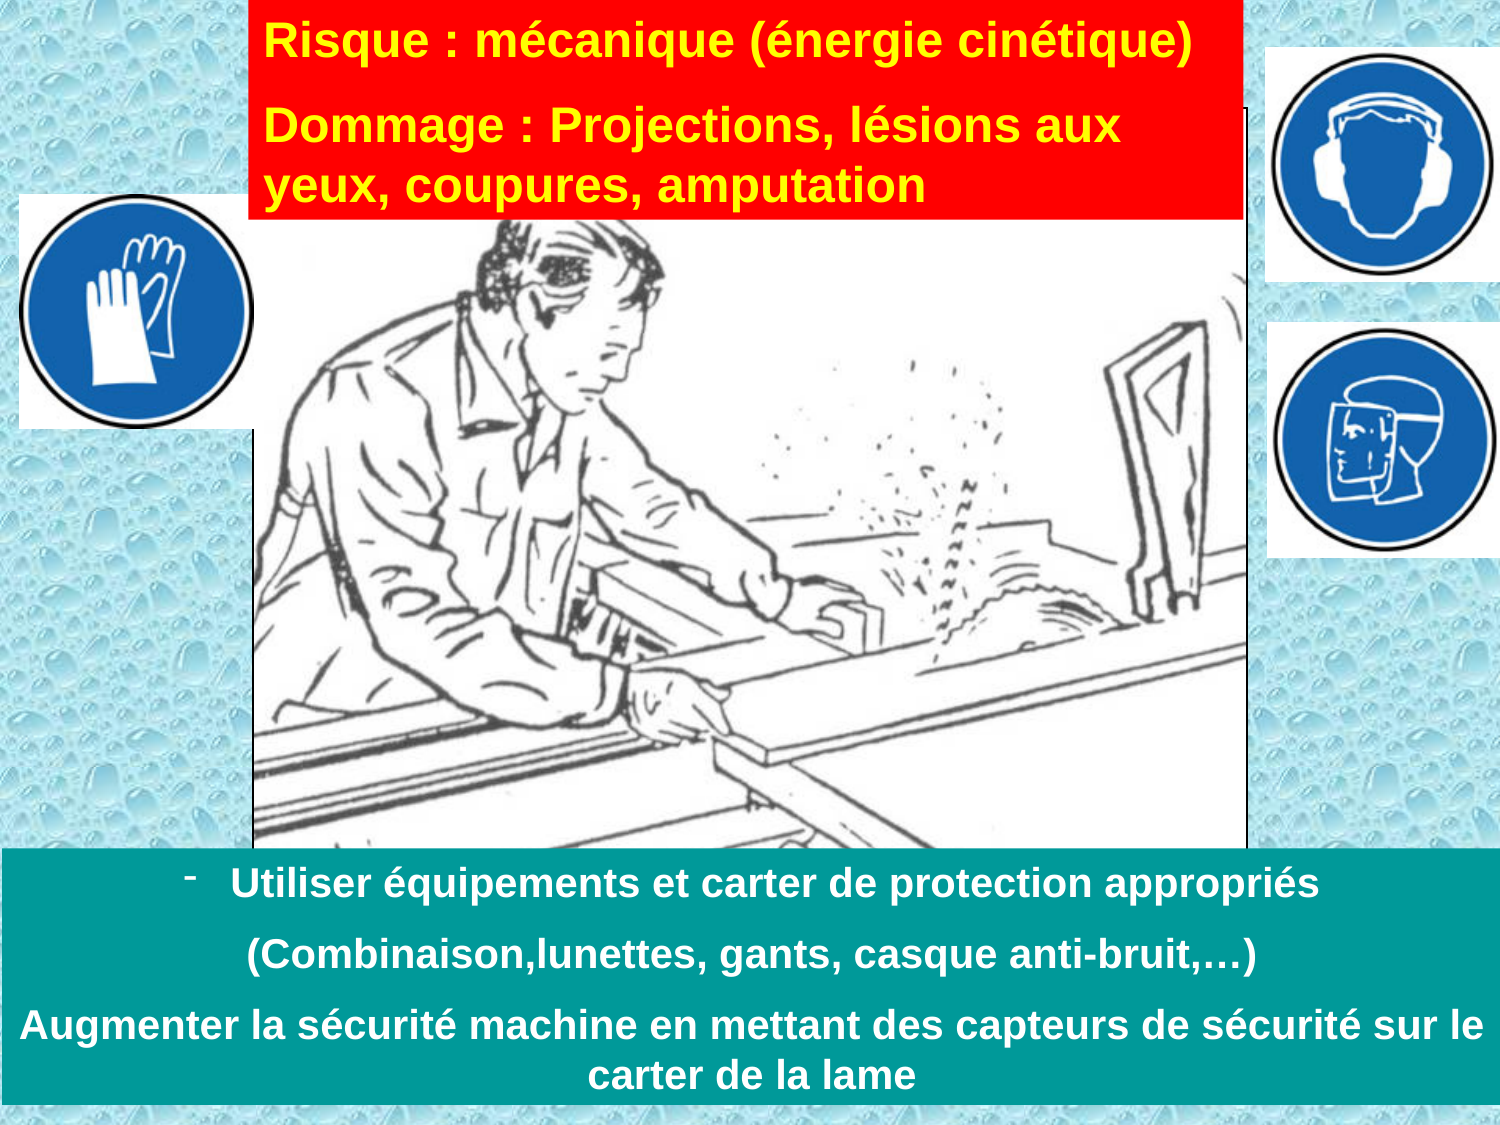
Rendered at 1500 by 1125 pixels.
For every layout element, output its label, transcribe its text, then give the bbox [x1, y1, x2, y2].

picture [0, 0, 1500, 1125]
text_box Utiliser équipements et carter de protection appropriés (Combinaison,lunettes, gants, casque anti-bruit,…) Augmenter la sécurité machine en mettant des capteurs de sécurité sur le carter de la lame [2, 848, 1500, 1105]
picture [1244, 0, 1500, 848]
text_box Risque : mécanique (énergie cinétique) Dommage : Projections, lésions aux yeux, coupures, amputation [248, 0, 1244, 112]
